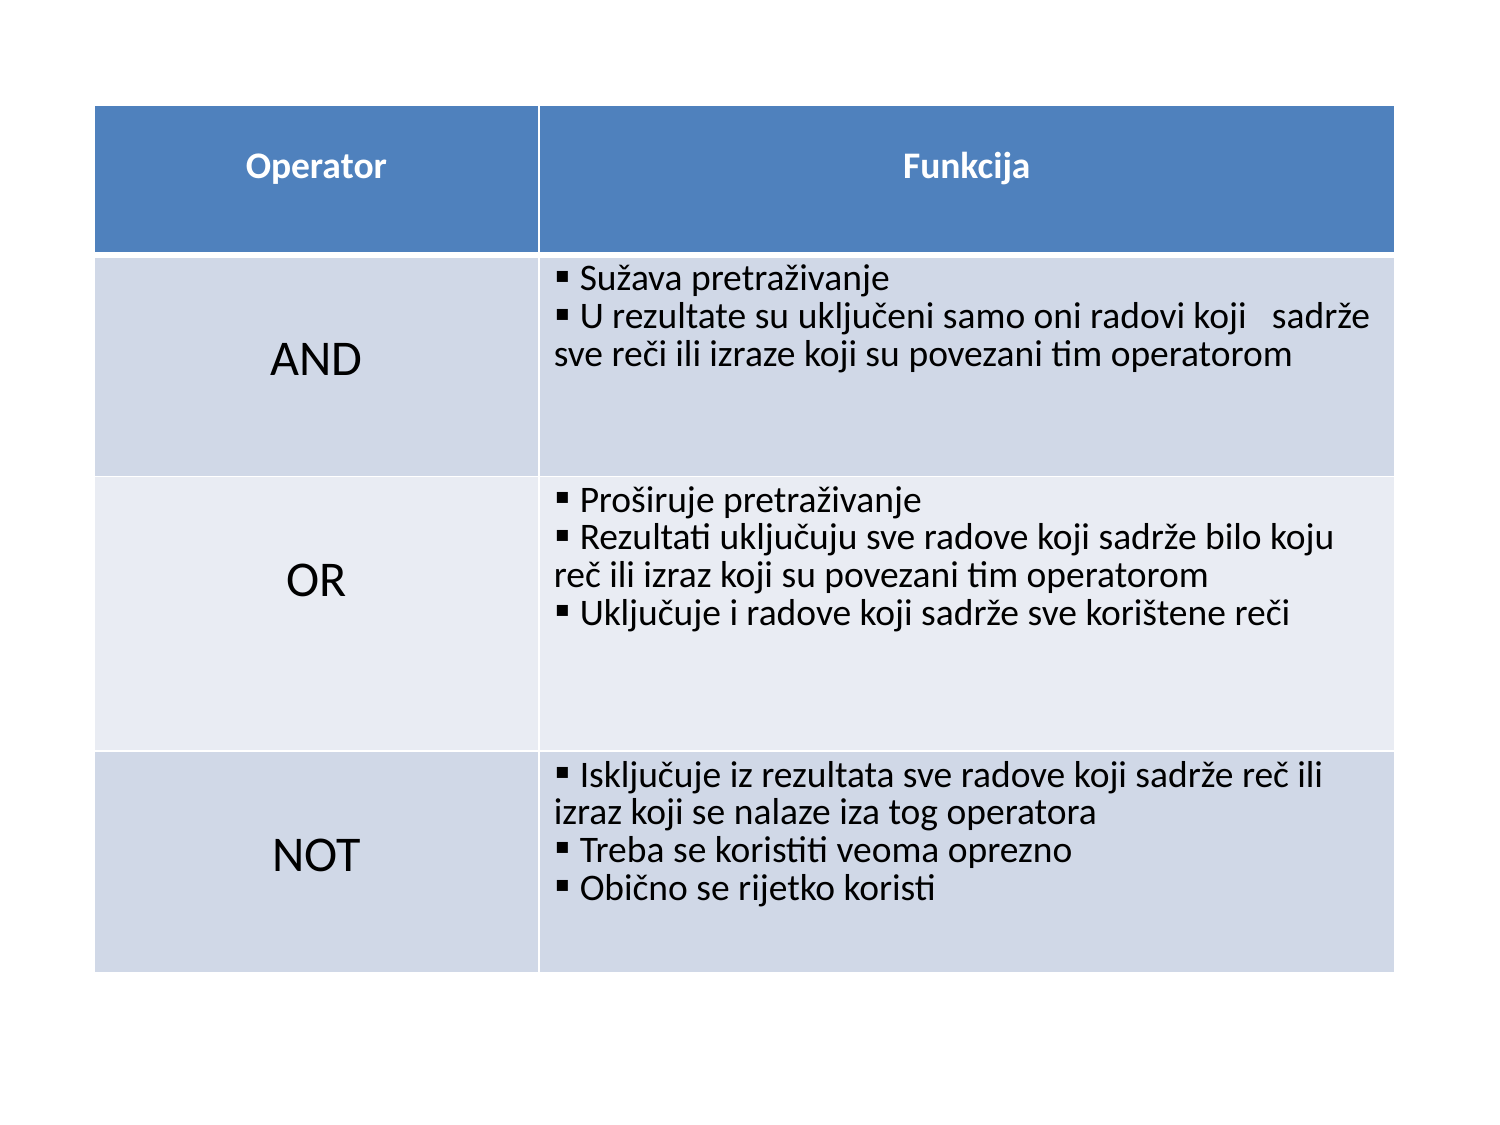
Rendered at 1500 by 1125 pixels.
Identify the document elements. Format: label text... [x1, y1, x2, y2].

table_cell OR [95, 477, 538, 750]
table_header Operator [95, 106, 538, 252]
table_cell AND [95, 258, 538, 476]
table_header Funkcija [540, 106, 1394, 252]
table_cell Isključuje iz rezultata sve radove koji sadrže reč ili izraz koji se nalaze iza tog operatora Treba se koristiti veoma oprezno Obično se rijetko koristi [540, 752, 1394, 972]
table_cell NOT [95, 752, 538, 972]
table_cell Sužava pretraživanje U rezultate su uključeni samo oni radovi koji sadrže sve reči ili izraze koji su povezani tim operatorom [540, 258, 1394, 476]
table_cell Proširuje pretraživanje Rezultati uključuju sve radove koji sadrže bilo koju reč ili izraz koji su povezani tim operatorom Uključuje i radove koji sadrže sve korištene reči [540, 477, 1394, 750]
